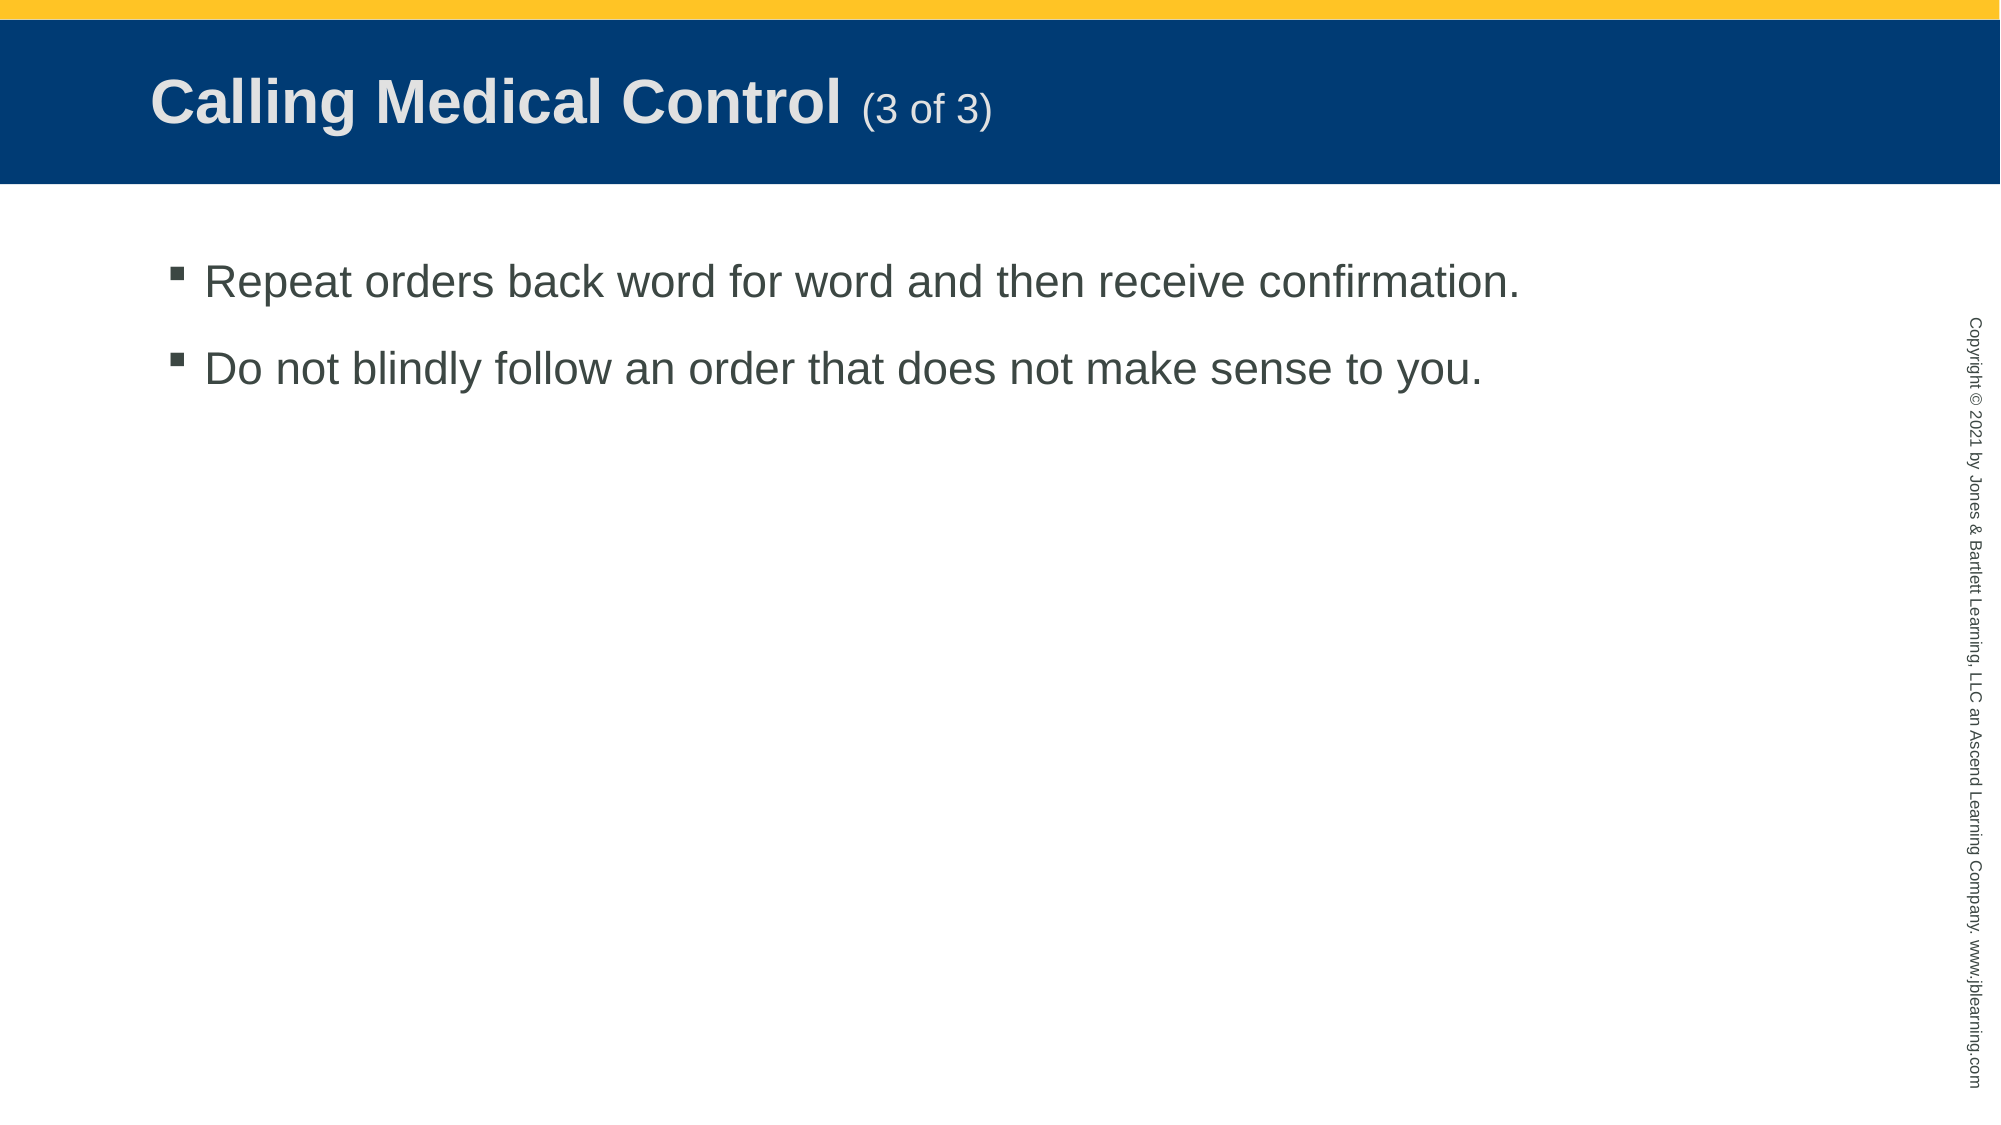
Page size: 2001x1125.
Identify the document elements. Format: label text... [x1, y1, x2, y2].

list Repeat orders back word for word and then receive confirmation. Do not blindly follow an order that does not make sense to you. [151, 244, 1840, 1016]
title Calling Medical Control (3 of 3) [0, 19, 2000, 185]
